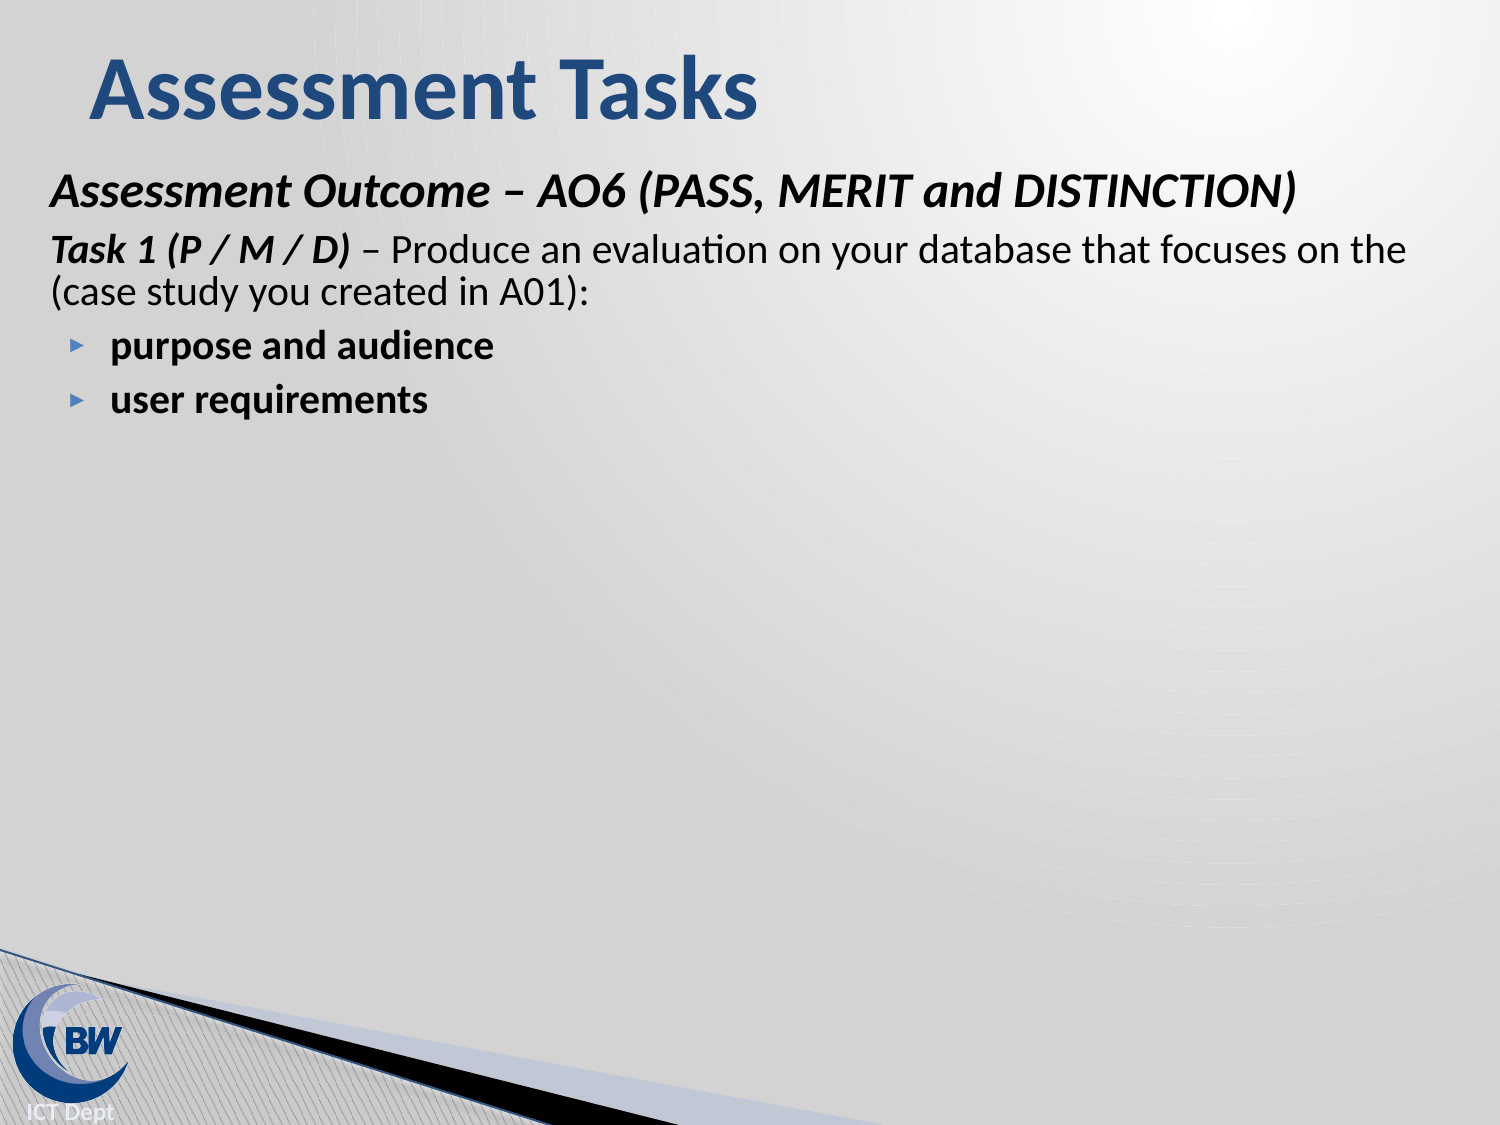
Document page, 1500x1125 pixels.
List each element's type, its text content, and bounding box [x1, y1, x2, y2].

title Assessment Tasks [75, 0, 1425, 166]
picture [0, 972, 141, 1114]
list Assessment Outcome – AO6 (PASS, MERIT and DISTINCTION) Task 1 (P / M / D) – Produce an evaluation on your database that focuses on the (case study you created in A01): purpose and audience user requirements [35, 162, 1465, 972]
